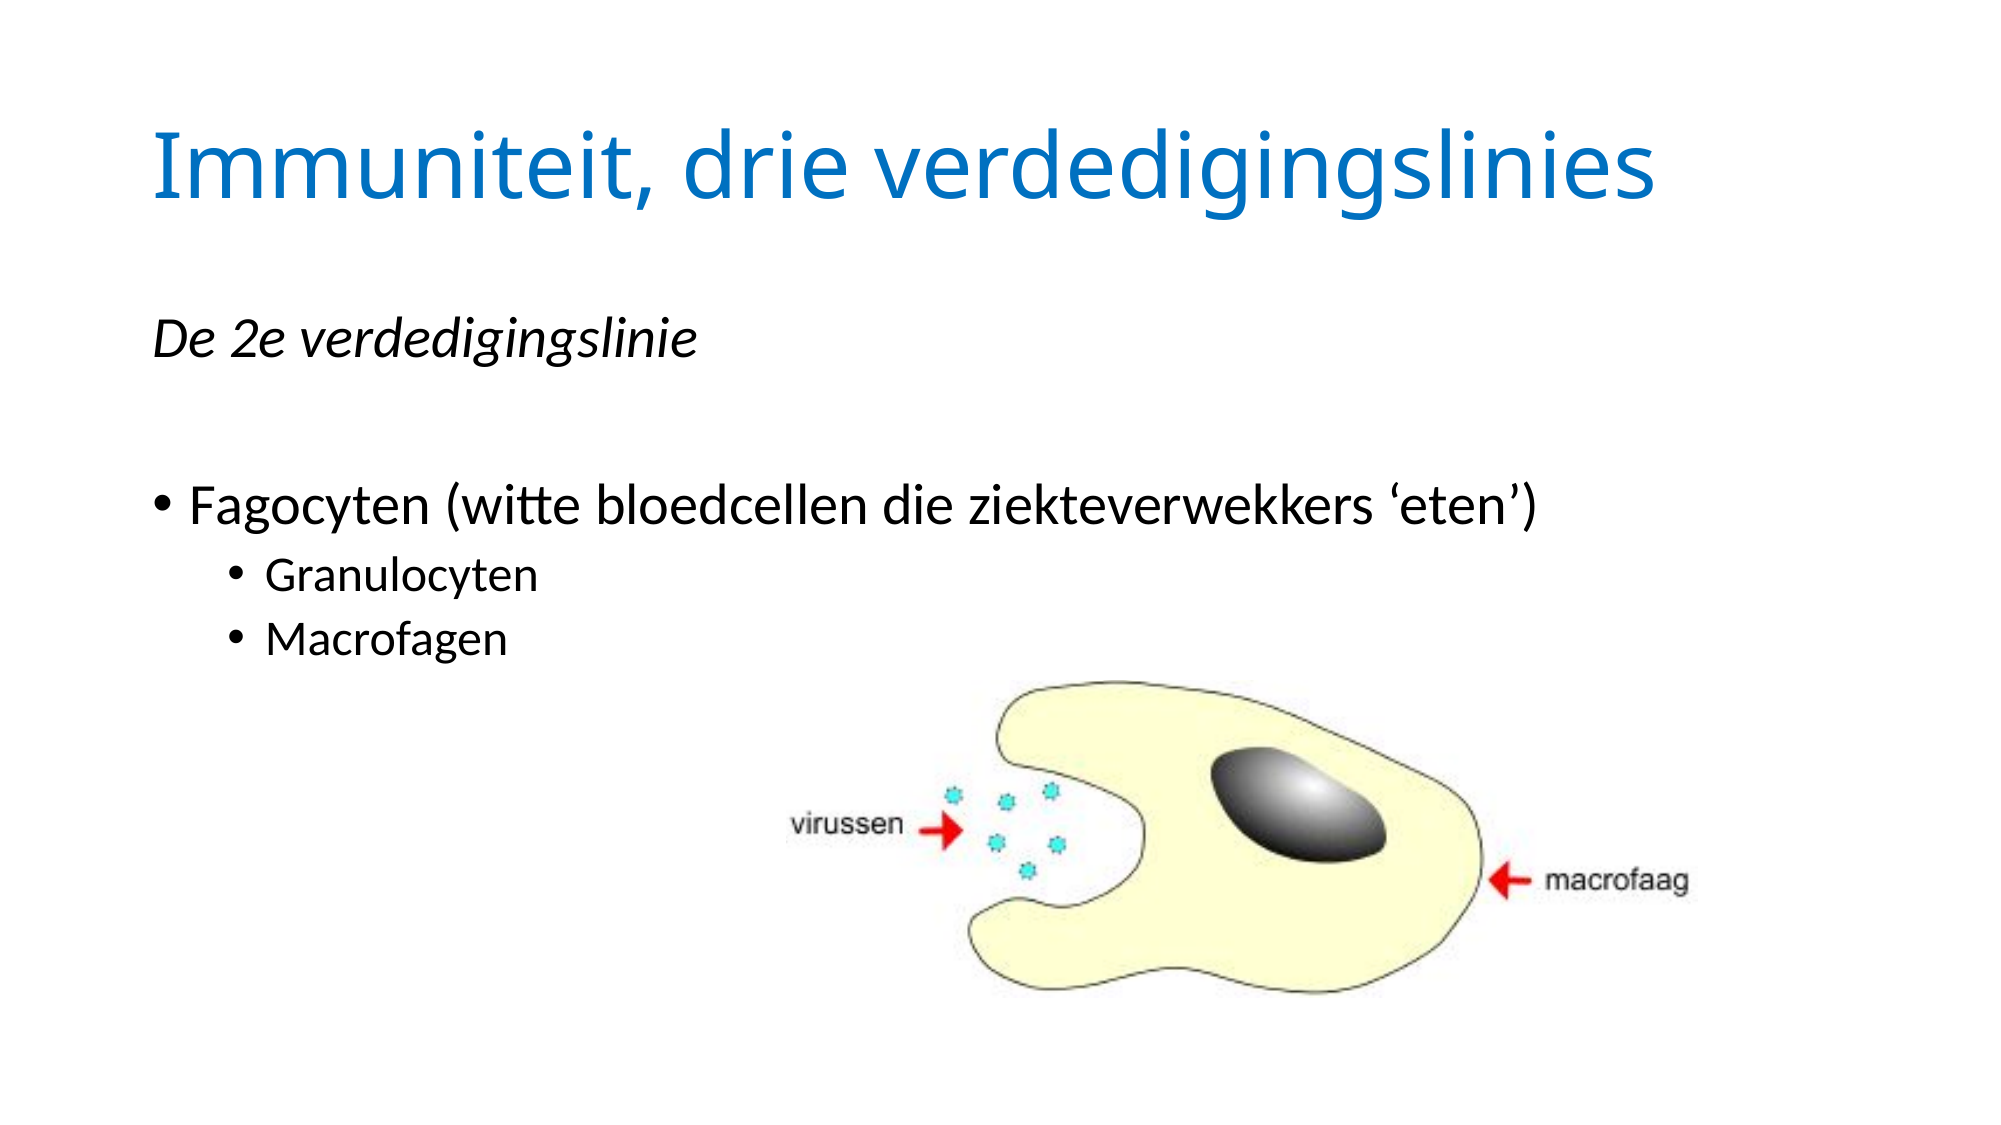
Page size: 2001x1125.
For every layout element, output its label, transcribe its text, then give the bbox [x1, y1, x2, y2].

list De 2e verdedigingslinie Fagocyten (witte bloedcellen die ziekteverwekkers ‘eten’) Granulocyten Macrofagen [137, 299, 1863, 1014]
title Immuniteit, drie verdedigingslinies [137, 59, 1863, 278]
picture [786, 680, 1698, 998]
